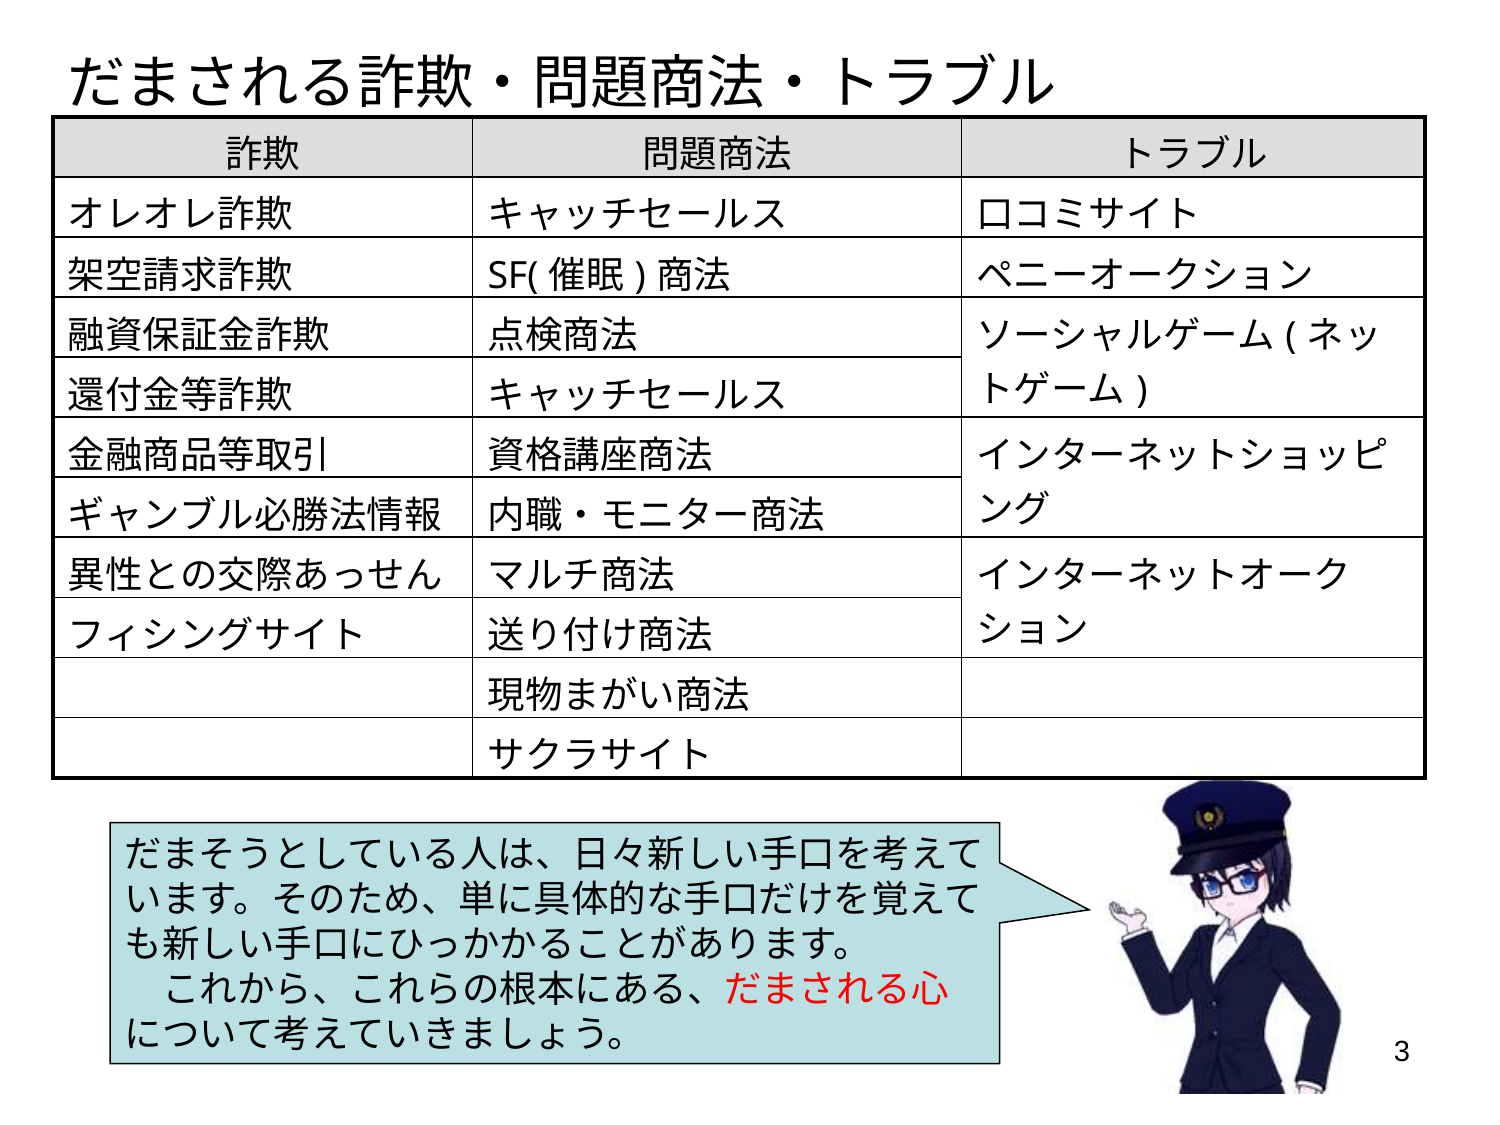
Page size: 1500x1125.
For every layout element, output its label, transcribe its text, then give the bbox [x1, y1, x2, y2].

table_cell サクラサイト [473, 718, 961, 776]
table_cell インターネットオークション [962, 538, 1423, 657]
table_cell 異性との交際あっせん [55, 538, 472, 597]
table_cell 送り付け商法 [473, 598, 961, 657]
table_cell SF(催眠)商法 [473, 238, 961, 296]
picture [1092, 761, 1343, 1094]
table_cell [55, 718, 472, 776]
table_cell フィシングサイト [55, 598, 472, 657]
text_box だまそうとしている人は、日々新しい手口を考えています。そのため、単に具体的な手口だけを覚えても新しい手口にひっかかることがあります。 これから、これらの根本にある、だまされる心について考えていきましょう。 [110, 822, 1089, 1064]
table_cell 現物まがい商法 [473, 658, 961, 717]
table_cell キャッチセールス [473, 358, 961, 416]
table_cell [962, 718, 1423, 776]
table_cell ソーシャルゲーム(ネットゲーム) [962, 298, 1423, 416]
table_cell 資格講座商法 [473, 418, 961, 476]
table_header 詐欺 [55, 119, 472, 176]
table_cell マルチ商法 [473, 538, 961, 597]
text_box だまされる詐欺・問題商法・トラブル [52, 37, 1117, 115]
table_cell ペニーオークション [962, 238, 1423, 296]
table_cell 融資保証金詐欺 [55, 298, 472, 356]
table_cell [55, 658, 472, 717]
table_header トラブル [962, 119, 1423, 176]
table_cell [962, 658, 1423, 717]
table_cell オレオレ詐欺 [55, 178, 472, 236]
table_cell 還付金等詐欺 [55, 358, 472, 416]
table_cell 金融商品等取引 [55, 418, 472, 476]
table_header 問題商法 [473, 119, 961, 176]
table_cell ギャンブル必勝法情報 [55, 478, 472, 536]
table_cell 口コミサイト [962, 178, 1423, 236]
table_cell 架空請求詐欺 [55, 238, 472, 296]
table_cell 点検商法 [473, 298, 961, 356]
table_cell インターネットショッピング [962, 418, 1423, 536]
table_cell キャッチセールス [473, 178, 961, 236]
slide_number 3 [1074, 1024, 1425, 1103]
table_cell 内職・モニター商法 [473, 478, 961, 536]
